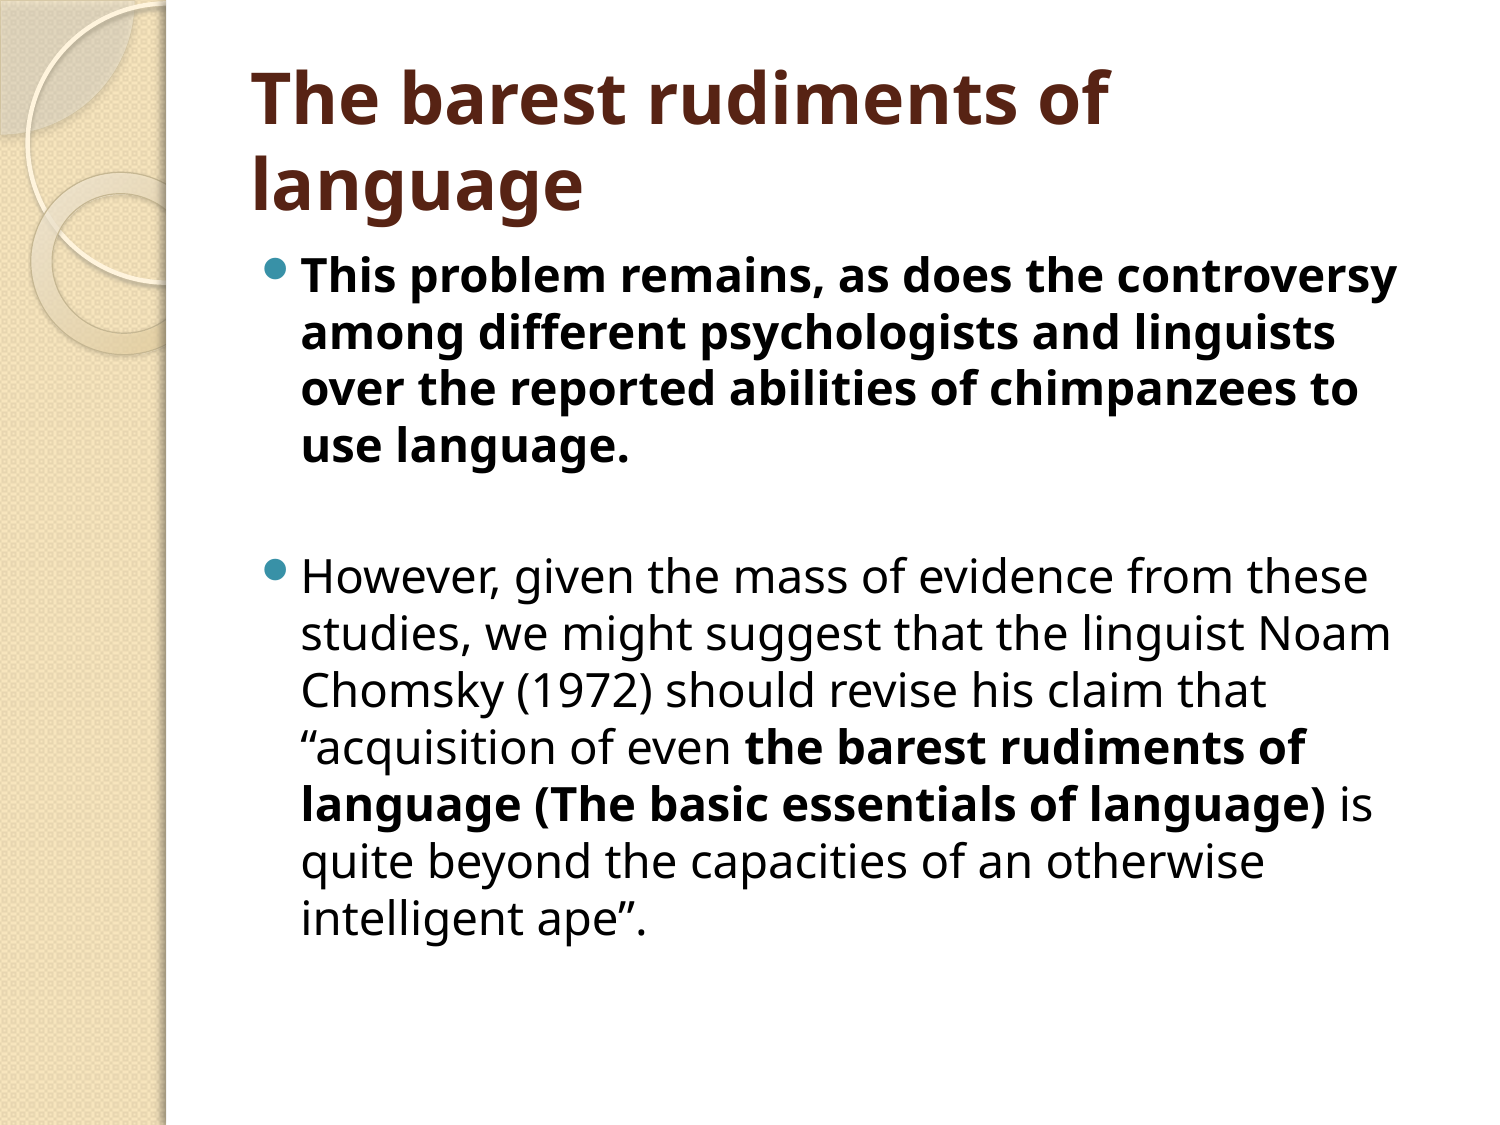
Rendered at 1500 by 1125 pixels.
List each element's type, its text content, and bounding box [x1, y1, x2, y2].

title The barest rudiments of language [235, 45, 1466, 233]
list This problem remains, as does the controversy among different psychologists and linguists over the reported abilities of chimpanzees to use language. However, given the mass of evidence from these studies, we might suggest that the linguist Noam Chomsky (1972) should revise his claim that “acquisition of even the barest rudiments of language (The basic essentials of language) is quite beyond the capacities of an otherwise intelligent ape”. [235, 237, 1466, 1025]
